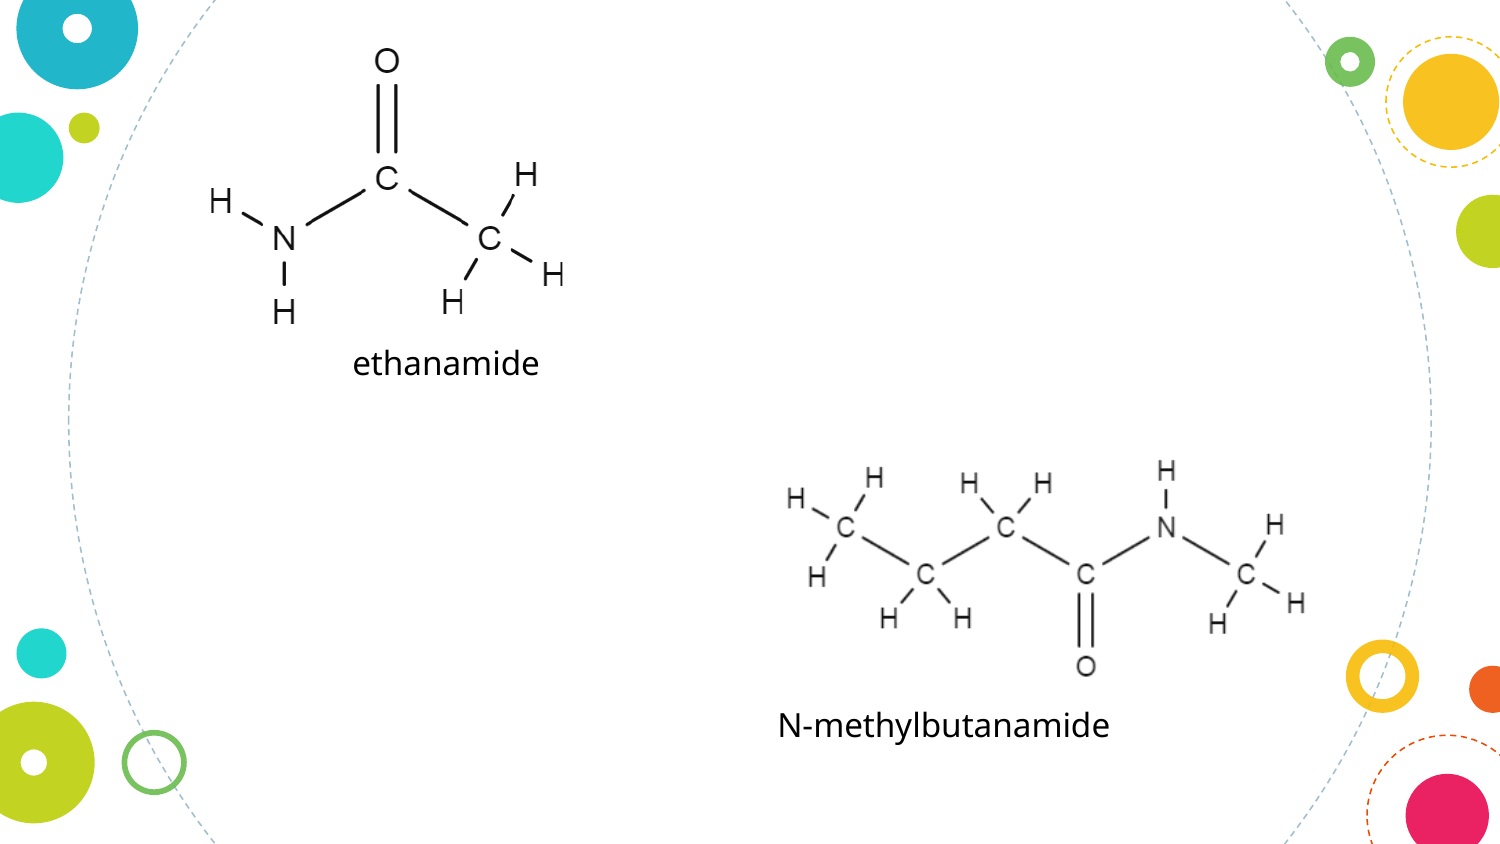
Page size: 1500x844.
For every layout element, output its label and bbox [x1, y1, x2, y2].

picture [112, 0, 1432, 844]
